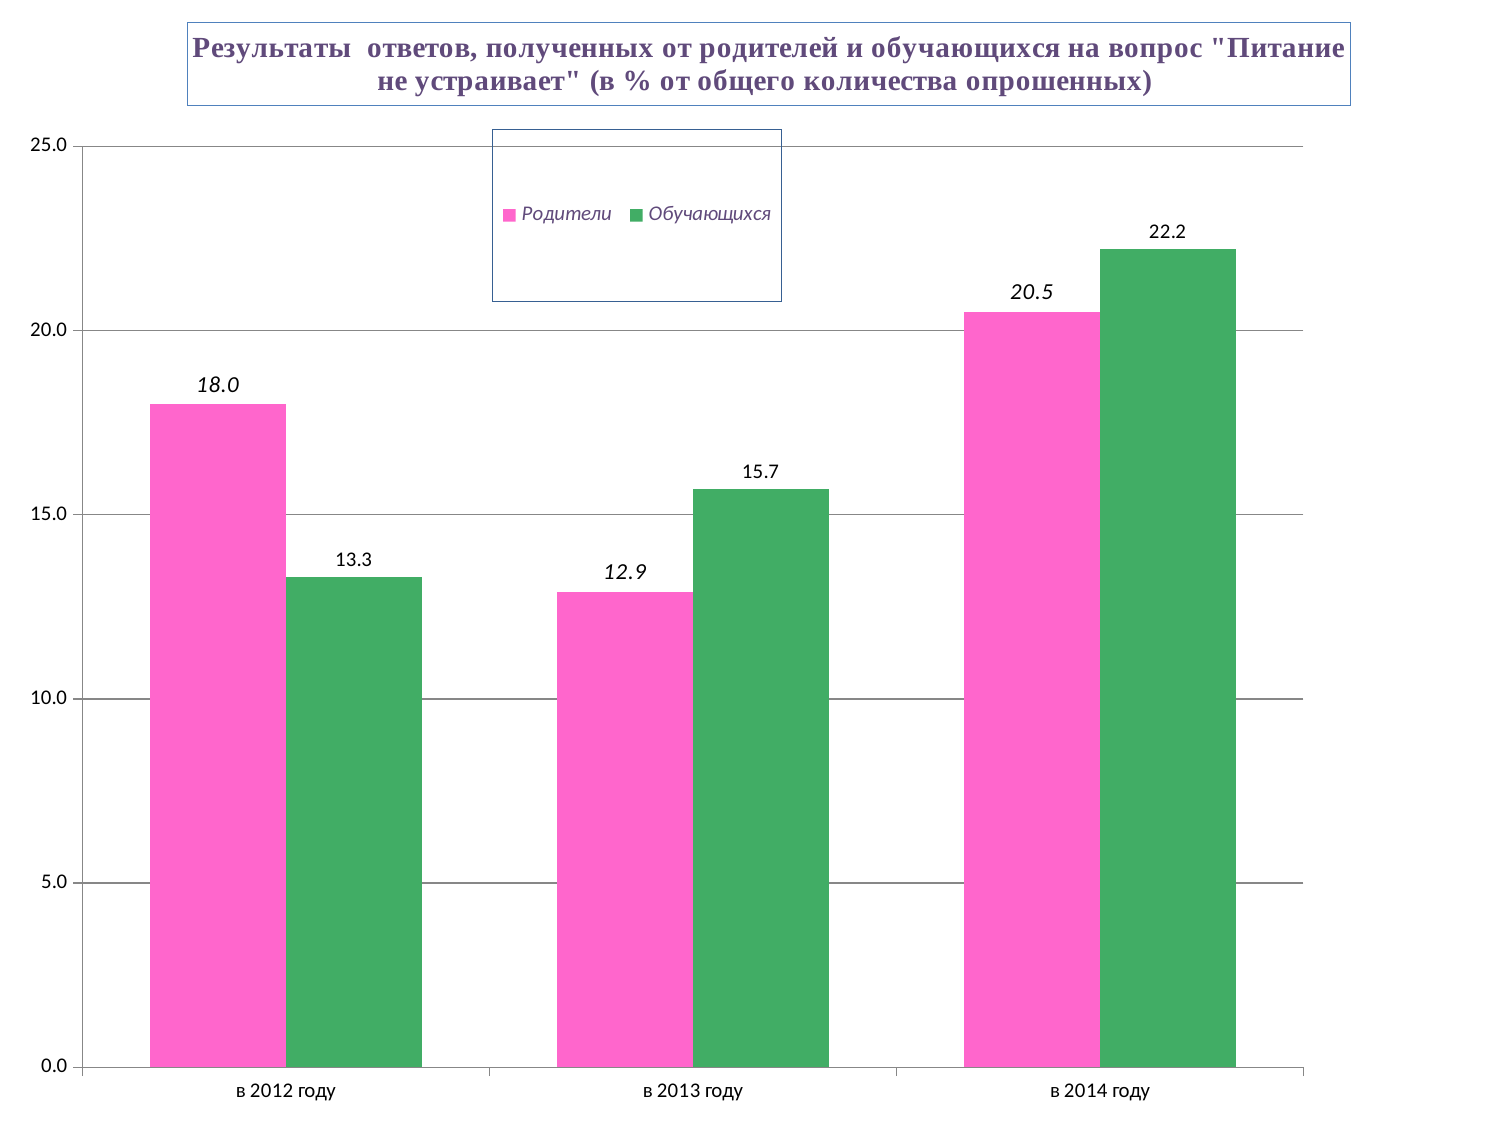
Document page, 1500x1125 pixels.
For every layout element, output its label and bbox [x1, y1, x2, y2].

chart [0, 0, 1500, 1125]
